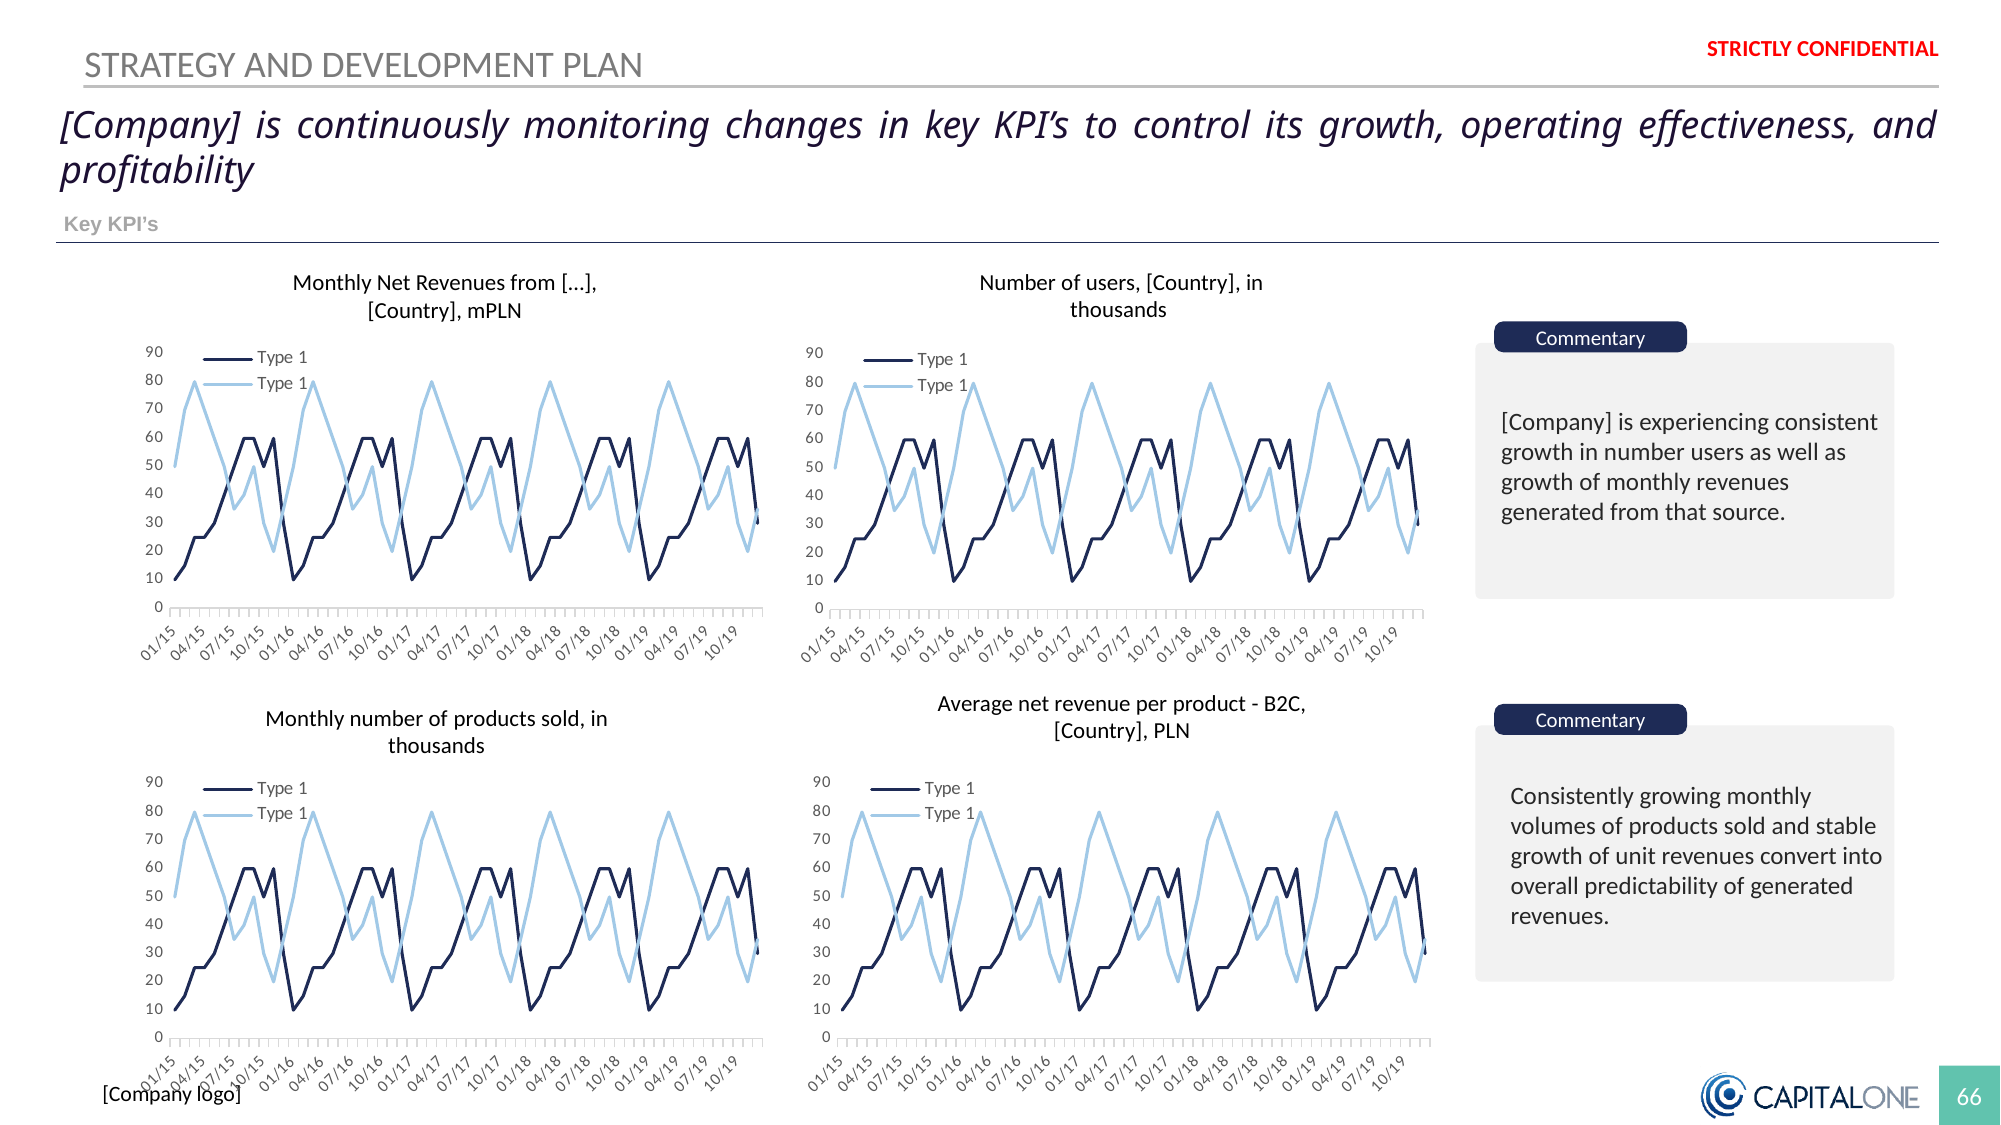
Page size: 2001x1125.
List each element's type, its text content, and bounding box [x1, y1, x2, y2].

text_box [1474, 724, 1896, 983]
text_box Monthly Net Revenues from […], [Country], mPLN [238, 278, 651, 313]
chart [784, 338, 1436, 717]
text_box [1474, 341, 1896, 601]
text_box Number of users, [Country], in thousands [915, 277, 1328, 313]
text_box STRATEGY AND DEVELOPMENT PLAN [69, 30, 1900, 70]
chart [124, 337, 776, 716]
text_box [Company] is continuously monitoring changes in key KPI’s to control its growth, operating effectiveness, and profitability [60, 101, 1939, 192]
text_box [Company] is experiencing consistent growth in number users as well as growth of monthly revenues generated from that source. [1485, 361, 1906, 570]
text_box Key KPI’s [63, 202, 1167, 242]
chart [124, 767, 776, 1125]
text_box Commentary [1493, 320, 1689, 354]
text_box Average net revenue per product - B2C, [Country], PLN [916, 717, 1329, 734]
chart [792, 767, 1443, 1125]
text_box Consistently growing monthly volumes of products sold and stable growth of unit revenues convert into overall predictability of generated revenues. [1490, 755, 1912, 954]
text_box Commentary [1493, 702, 1689, 736]
picture [1700, 1066, 1933, 1125]
text_box Monthly number of products sold, in thousands [230, 716, 643, 748]
